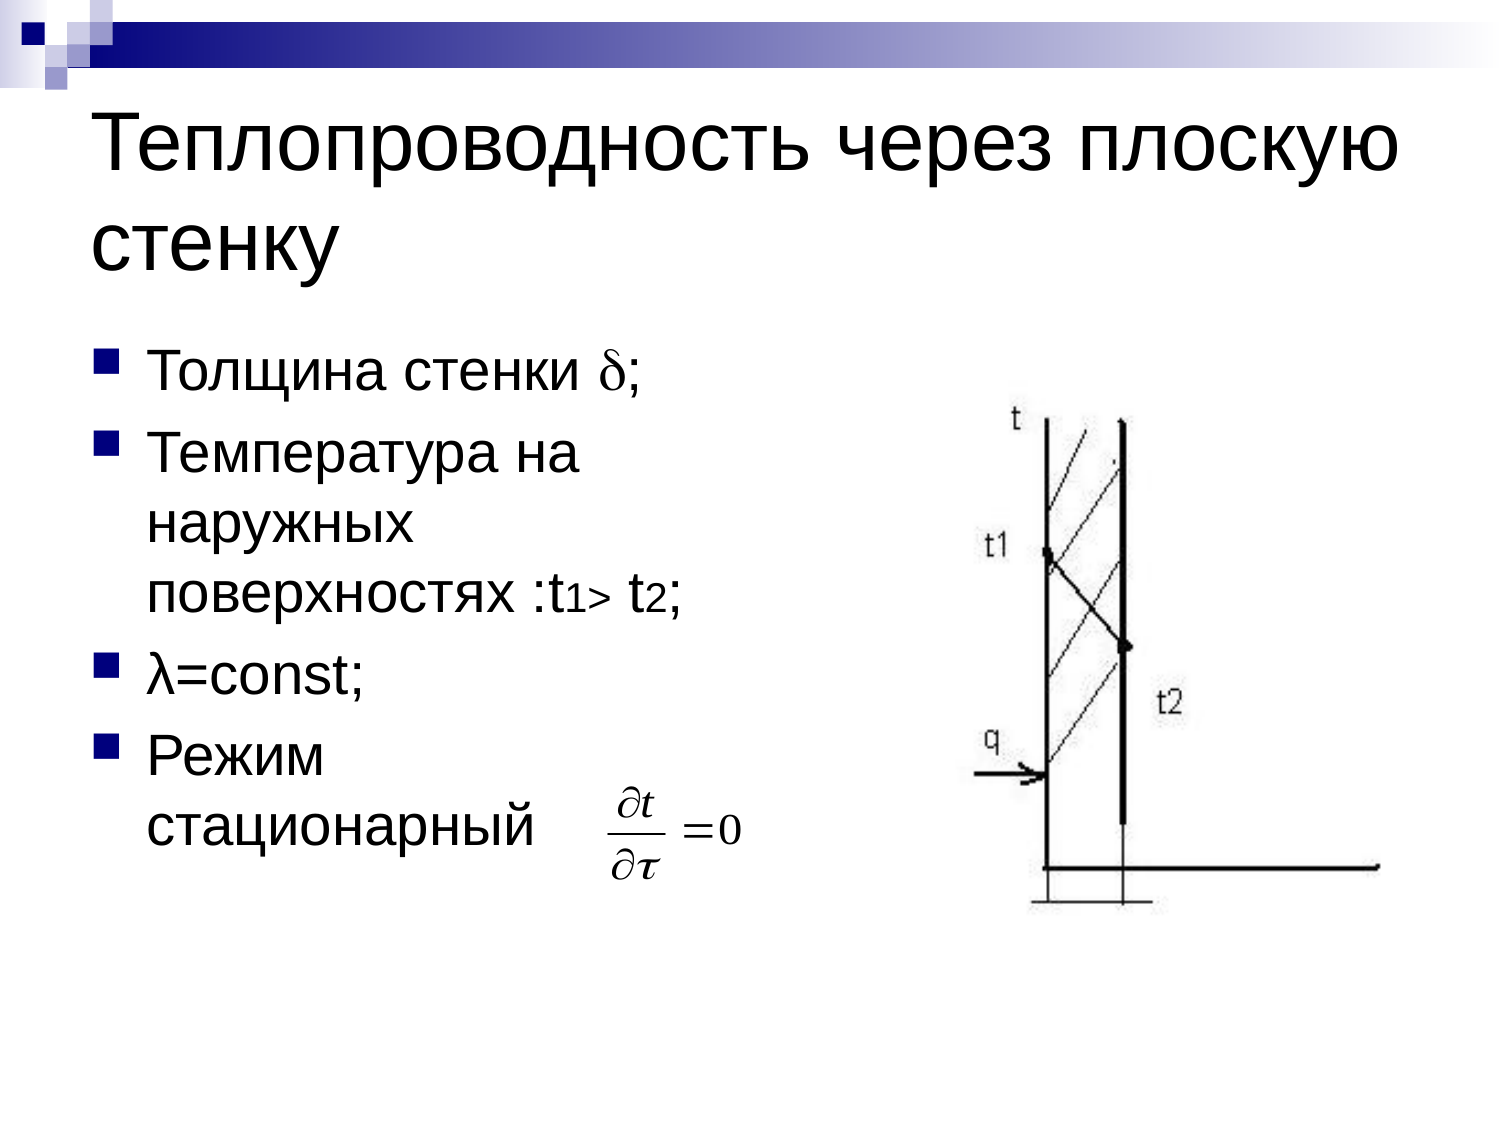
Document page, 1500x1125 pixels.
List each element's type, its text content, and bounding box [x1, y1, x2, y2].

list Толщина стенки ; Температура на наружных поверхностях :t1> t2; λ=const; Режим стационарный [75, 324, 738, 963]
title Теплопроводность через плоскую стенку [75, 75, 1425, 300]
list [904, 287, 1438, 951]
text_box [599, 774, 751, 890]
